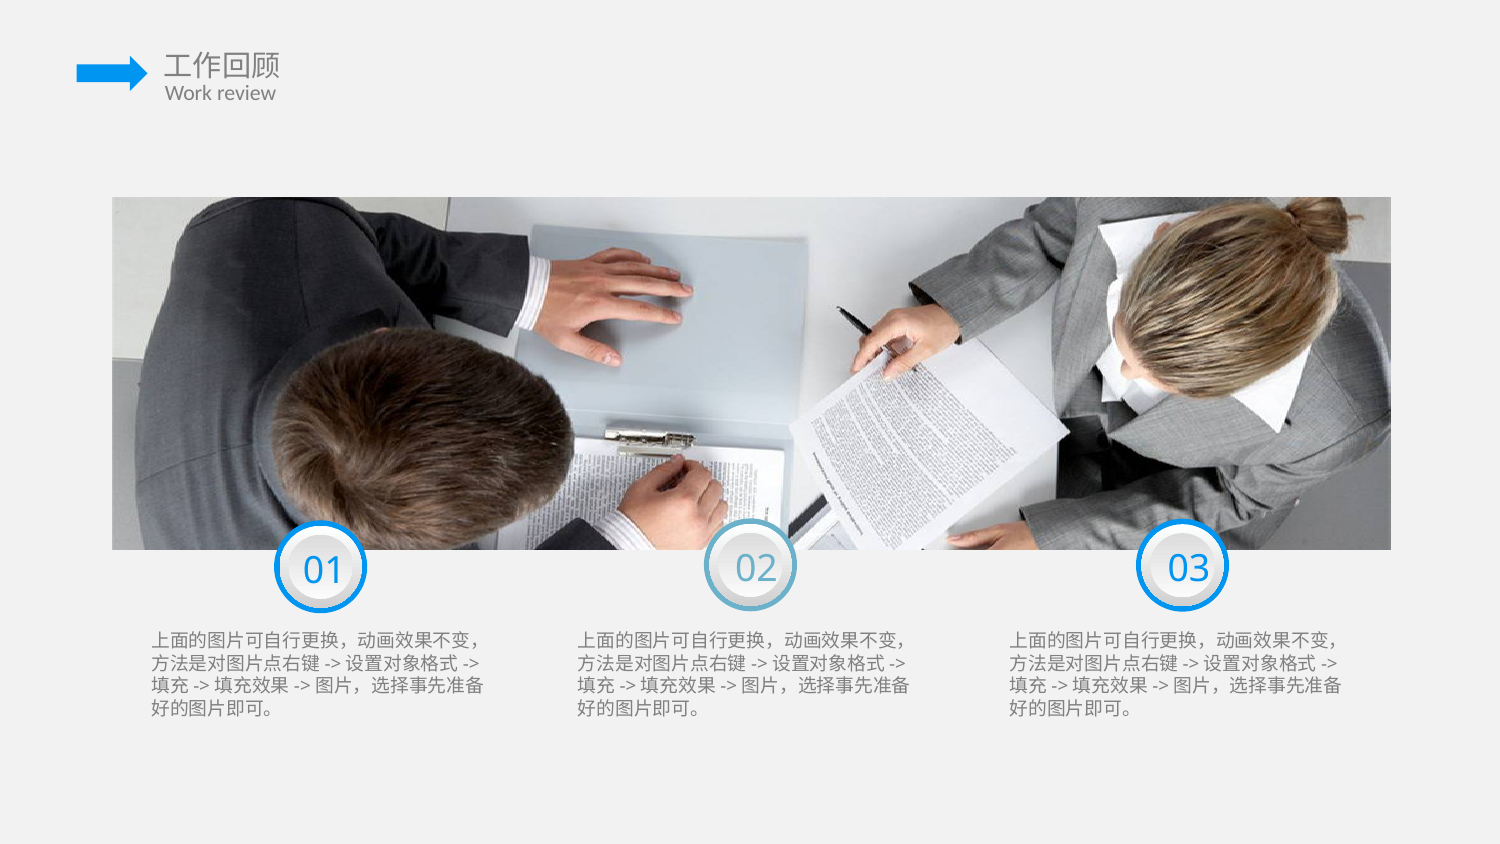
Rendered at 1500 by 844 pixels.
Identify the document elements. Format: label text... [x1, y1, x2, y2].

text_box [1135, 518, 1230, 612]
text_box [273, 520, 368, 614]
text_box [703, 518, 798, 612]
text_box [112, 197, 1391, 550]
text_box 上面的图片可自行更换，动画效果不变，方法是对图片点右键->设置对象格式->填充->填充效果->图片，选择事先准备好的图片即可。 [562, 621, 939, 727]
text_box 上面的图片可自行更换，动画效果不变，方法是对图片点右键->设置对象格式->填充->填充效果->图片，选择事先准备好的图片即可。 [994, 621, 1371, 727]
text_box 上面的图片可自行更换，动画效果不变，方法是对图片点右键->设置对象格式->填充->填充效果->图片，选择事先准备好的图片即可。 [136, 621, 512, 727]
